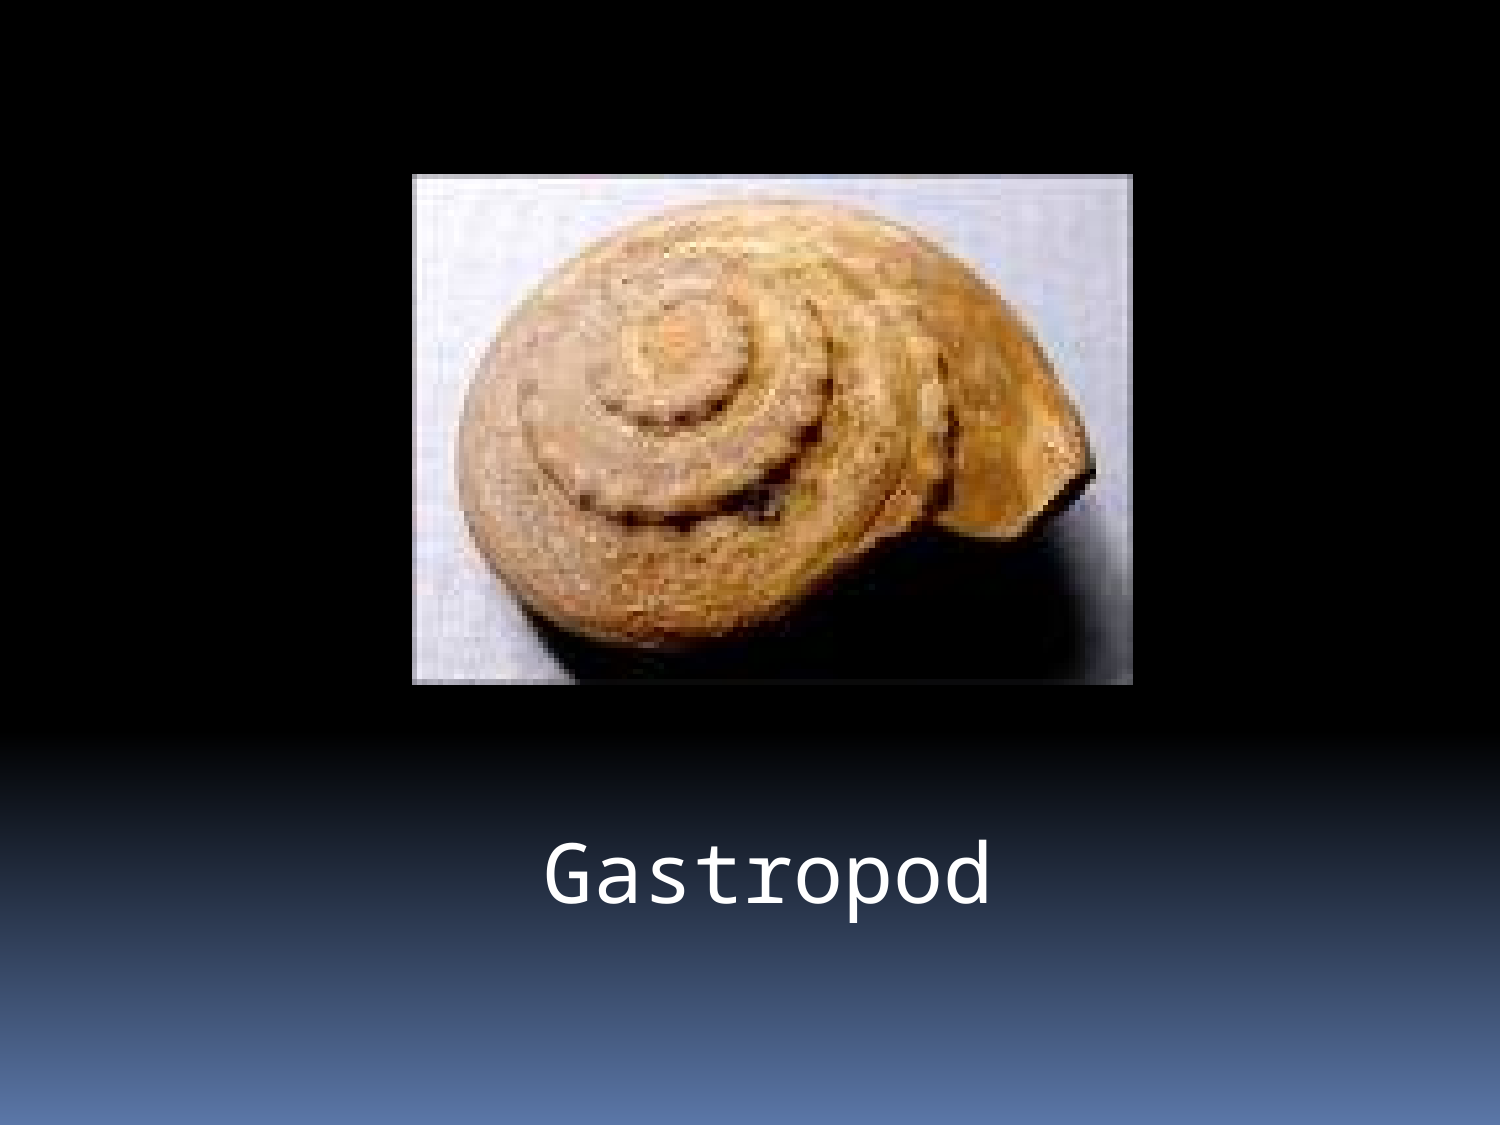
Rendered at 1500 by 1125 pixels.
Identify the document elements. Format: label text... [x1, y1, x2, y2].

picture [412, 174, 1134, 686]
text_box Gastropod [349, 812, 1188, 928]
